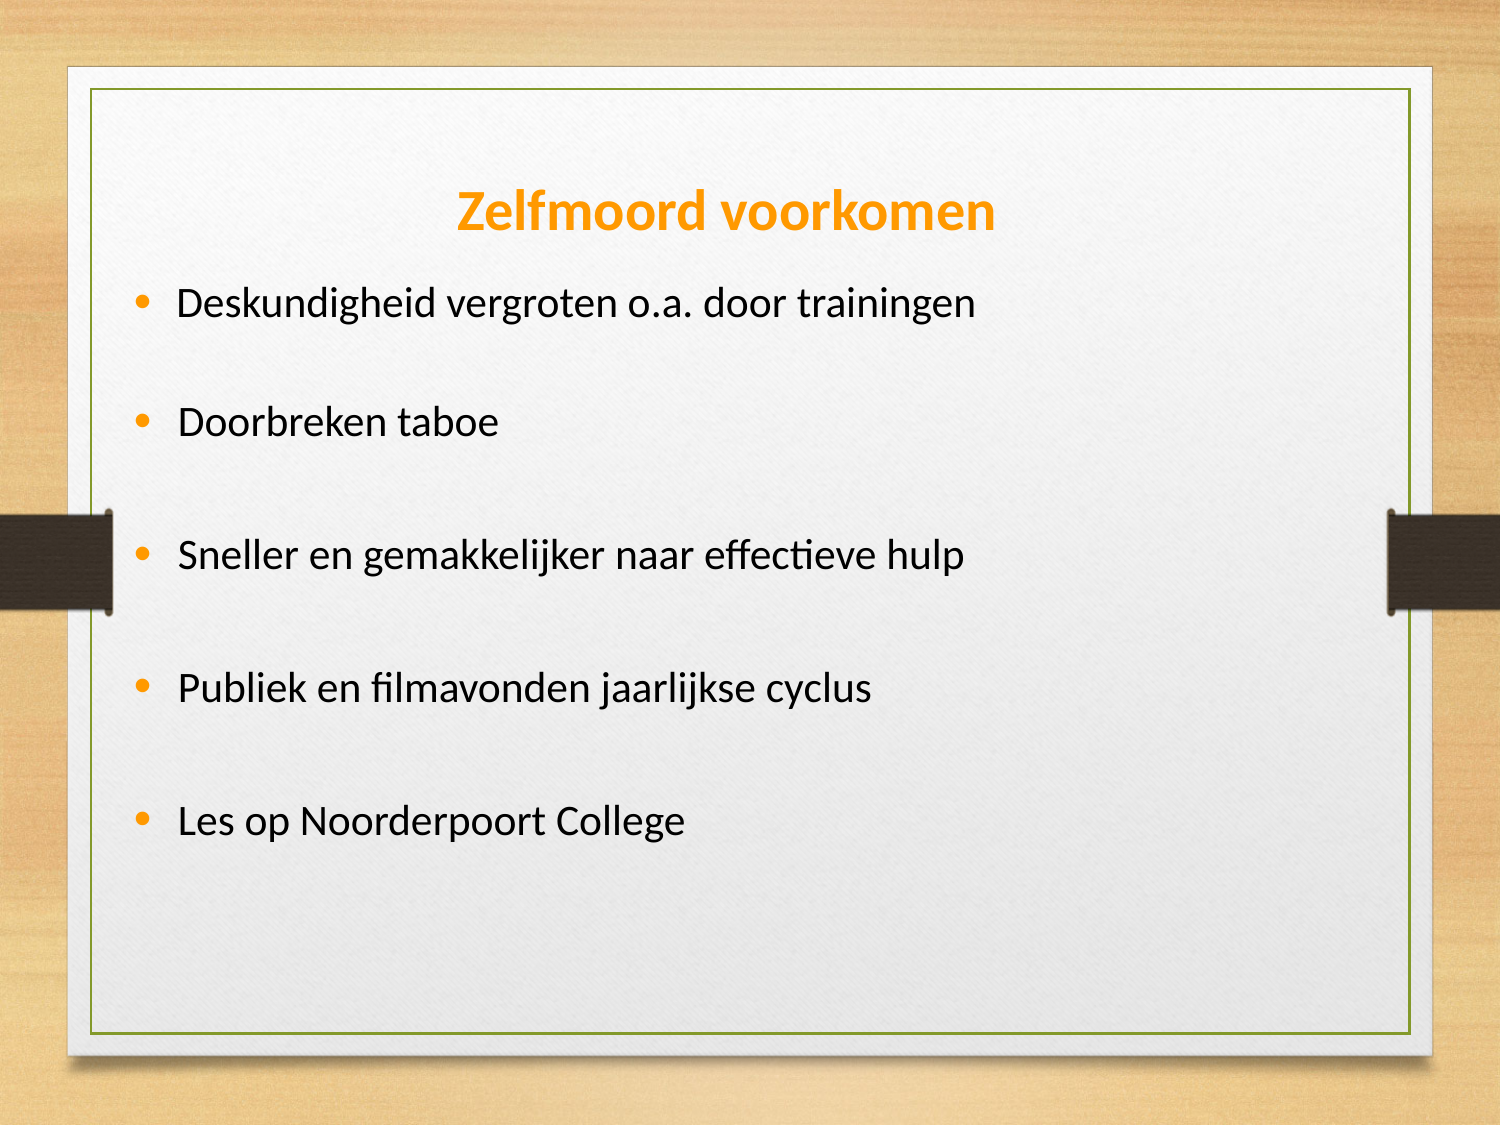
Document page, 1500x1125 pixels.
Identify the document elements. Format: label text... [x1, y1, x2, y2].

title Zelfmoord voorkomen [118, 113, 1336, 273]
picture [0, 0, 1500, 1125]
list Deskundigheid vergroten o.a. door trainingen Doorbreken taboe Sneller en gemakkelijker naar effectieve hulp Publiek en filmavonden jaarlijkse cyclus Les op Noorderpoort College [118, 273, 1367, 990]
